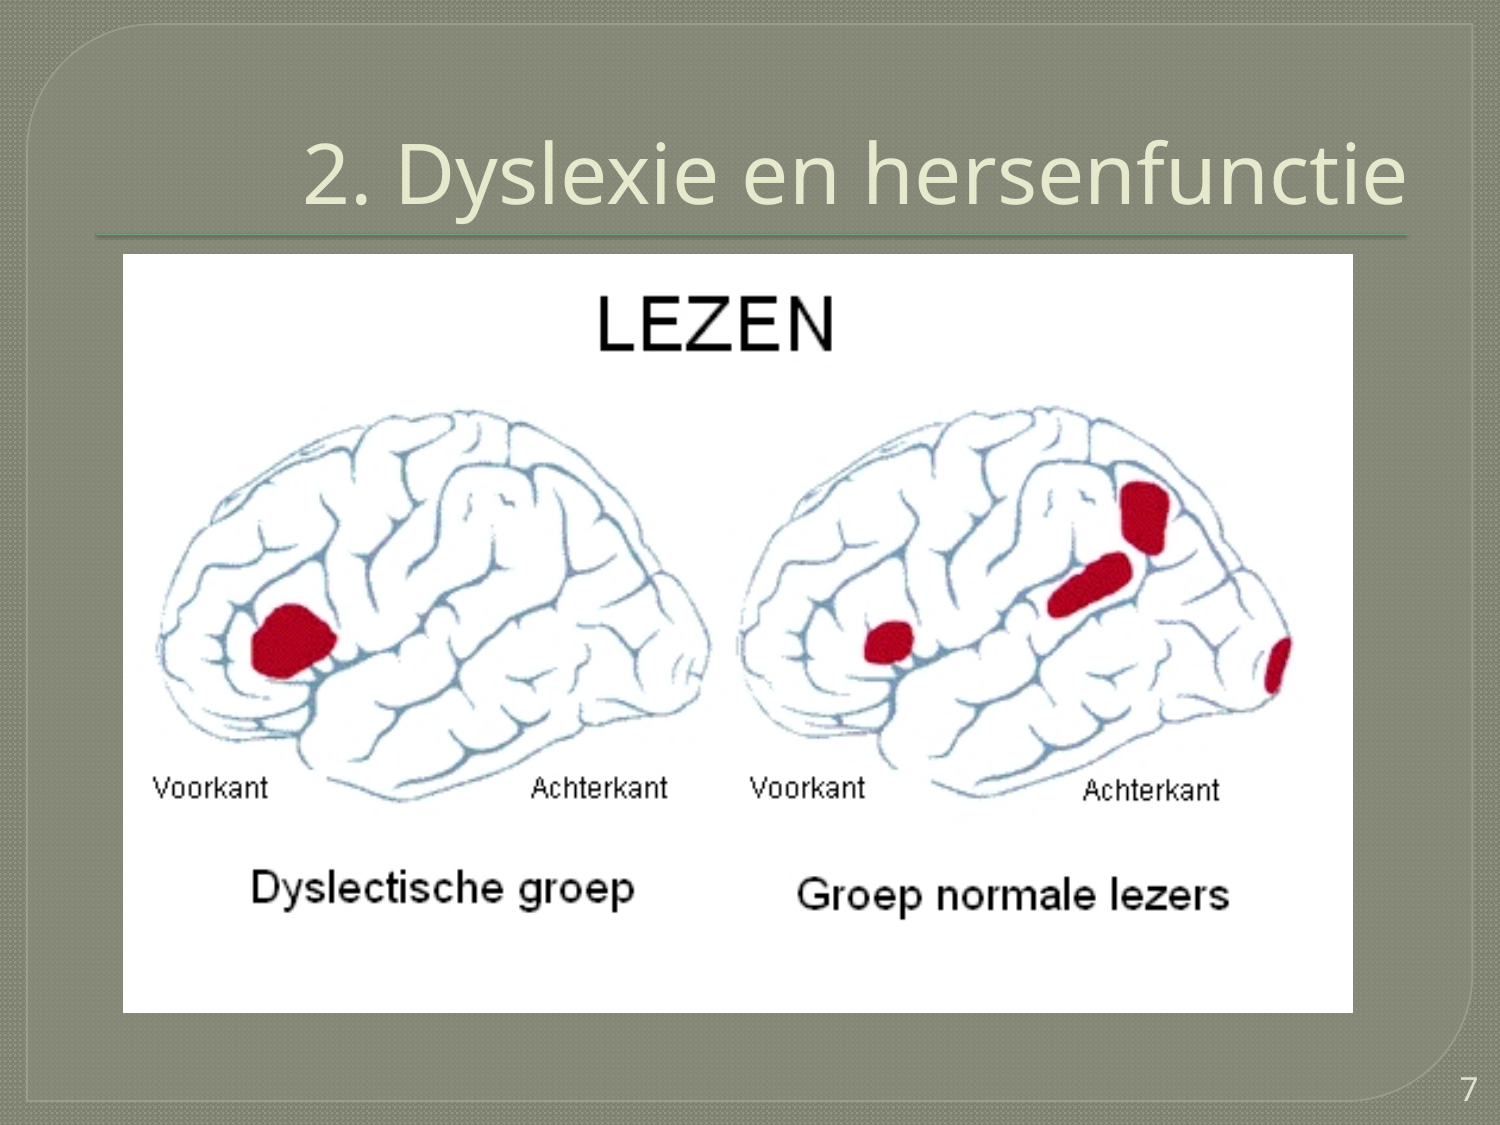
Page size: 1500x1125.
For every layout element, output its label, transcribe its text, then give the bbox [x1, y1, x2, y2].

slide_number 7 [1417, 1068, 1494, 1114]
title 2. Dyslexie en hersenfunctie [75, 41, 1425, 230]
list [123, 254, 1353, 1014]
